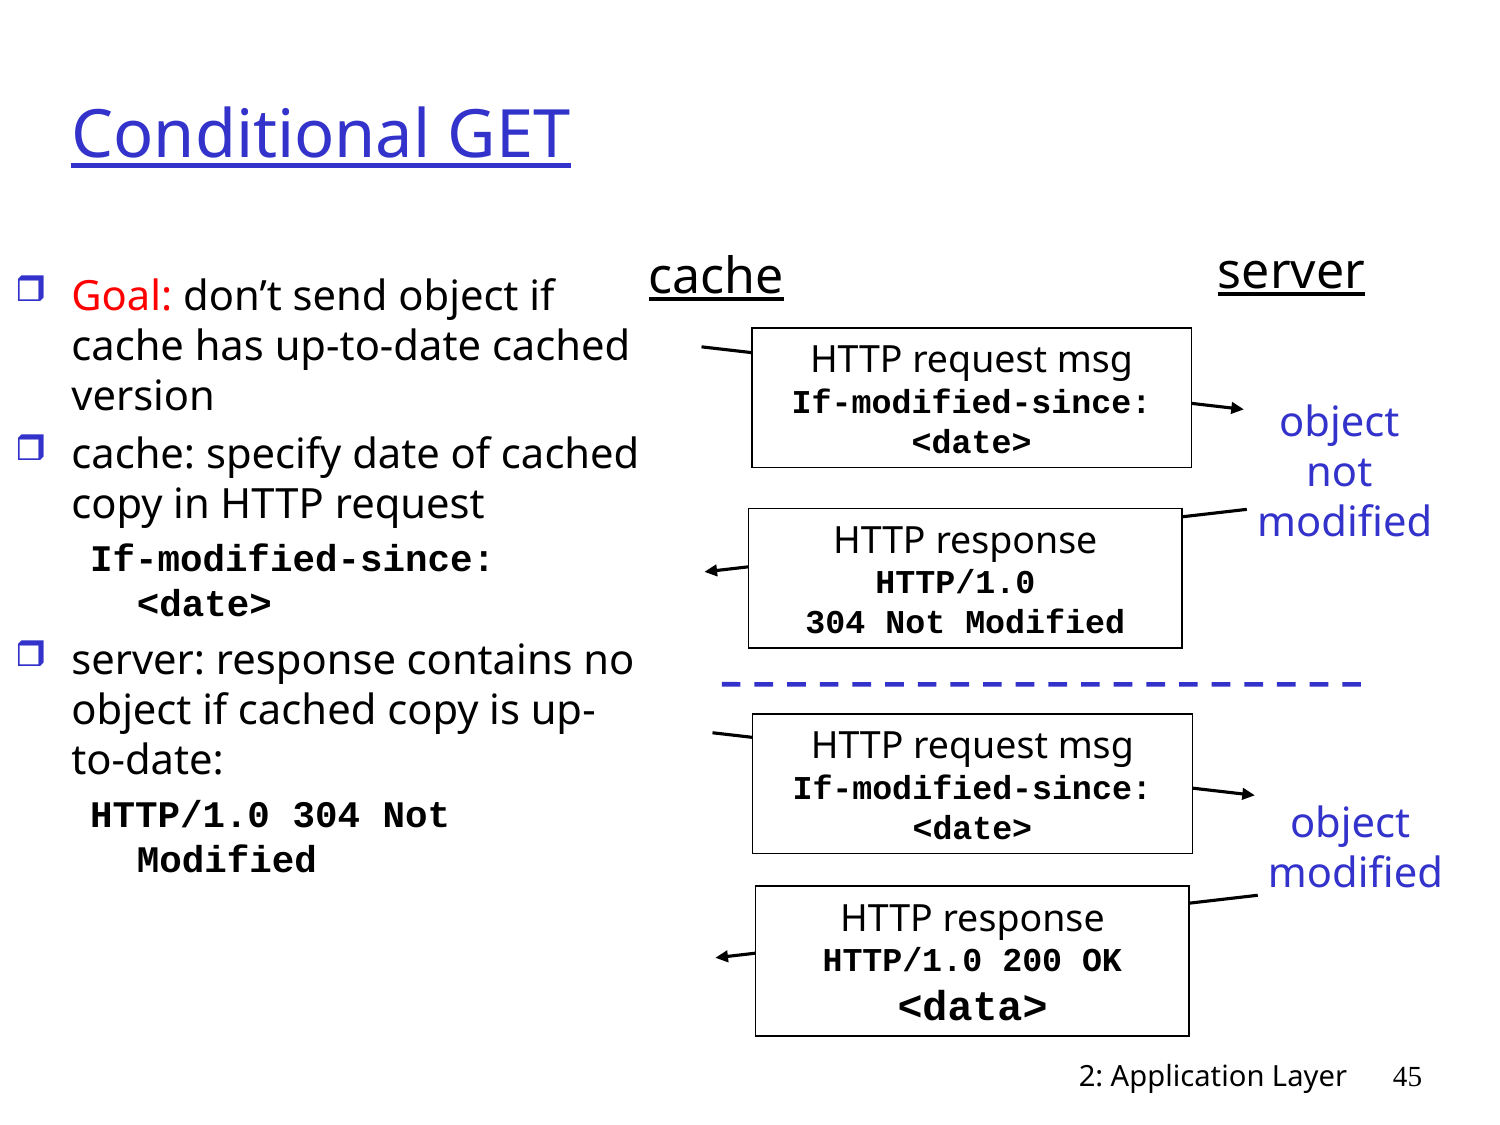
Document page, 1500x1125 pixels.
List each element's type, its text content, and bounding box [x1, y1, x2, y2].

text_box object modified [1253, 788, 1458, 904]
text_box [715, 950, 755, 963]
title Conditional GET [56, 37, 1363, 226]
list Goal: don’t send object if cache has up-to-date cached version cache: specify date of cached copy in HTTP request If-modified-since: <date> server: response contains no object if cached copy is up-to-date: HTTP/1.0 304 Not Modified [0, 260, 664, 968]
text_box cache [633, 235, 799, 311]
text_box [1192, 401, 1242, 415]
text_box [748, 508, 1183, 651]
text_box HTTP request msg If-modified-since: <date> [752, 713, 1193, 854]
text_box server [1202, 230, 1381, 306]
text_box [704, 564, 743, 577]
slide_number 45 [1362, 1049, 1438, 1125]
text_box HTTP request msg If-modified-since: <date> [751, 327, 1192, 468]
text_box HTTP response HTTP/1.0 200 OK <data> [755, 886, 1190, 1036]
text_box [1193, 787, 1253, 801]
text_box object not modified [1242, 387, 1447, 552]
footer 2: Application Layer [887, 1049, 1362, 1125]
